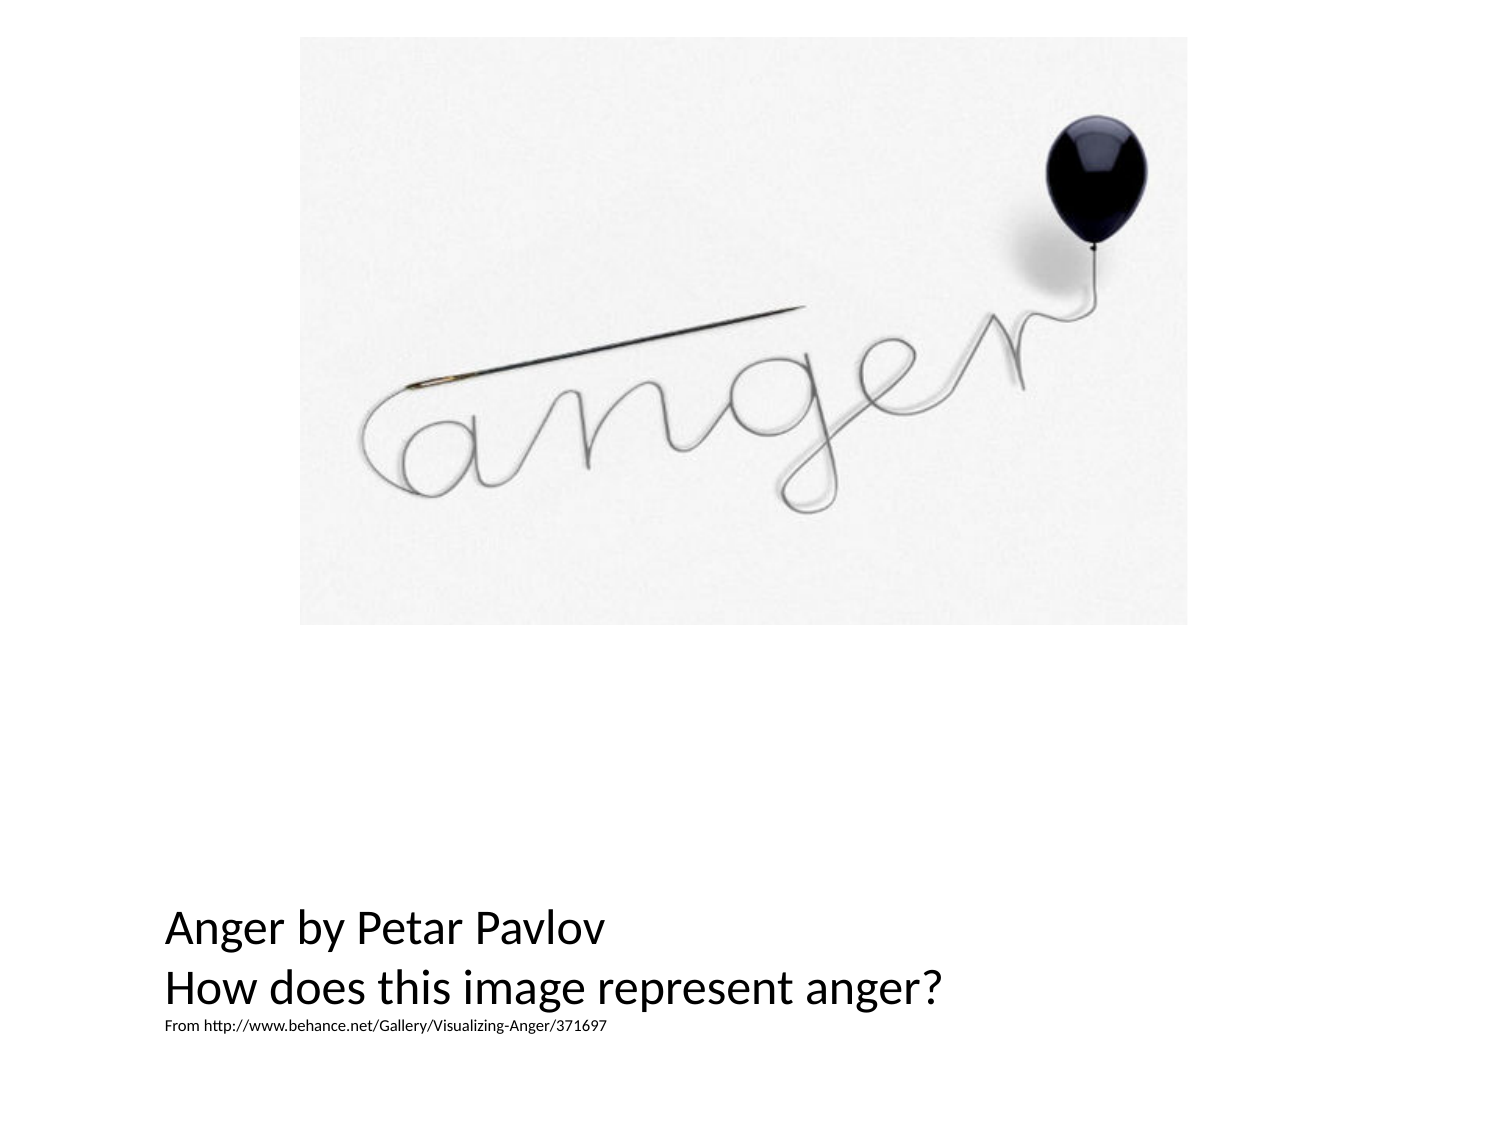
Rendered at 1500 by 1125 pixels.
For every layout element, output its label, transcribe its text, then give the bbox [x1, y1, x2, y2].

text_box Anger by Petar Pavlov How does this image represent anger? From http://www.behance.net/Gallery/Visualizing-Anger/371697 [150, 887, 1325, 1043]
picture [299, 37, 1188, 626]
